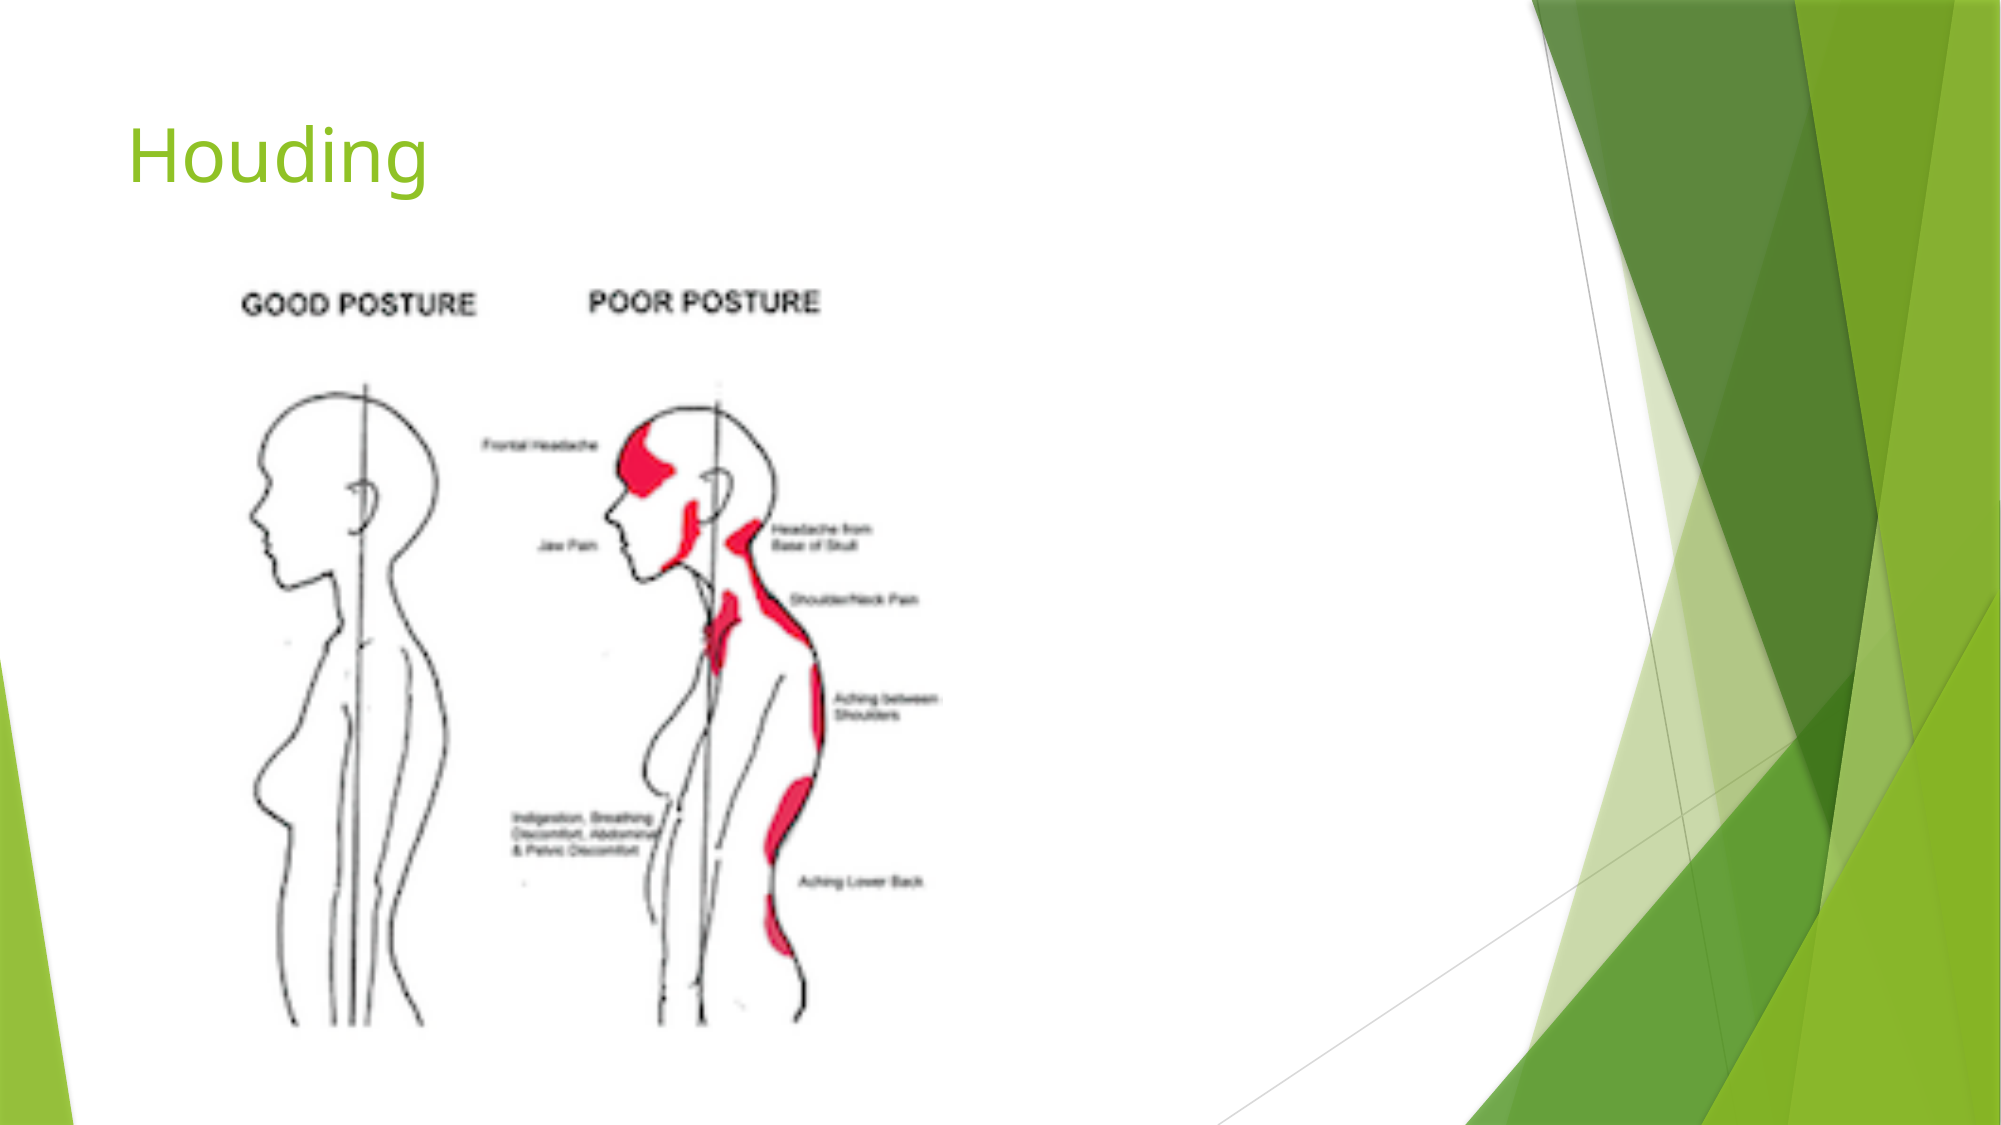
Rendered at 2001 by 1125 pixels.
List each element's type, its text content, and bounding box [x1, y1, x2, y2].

title Houding [111, 99, 1522, 317]
picture [186, 271, 944, 1048]
